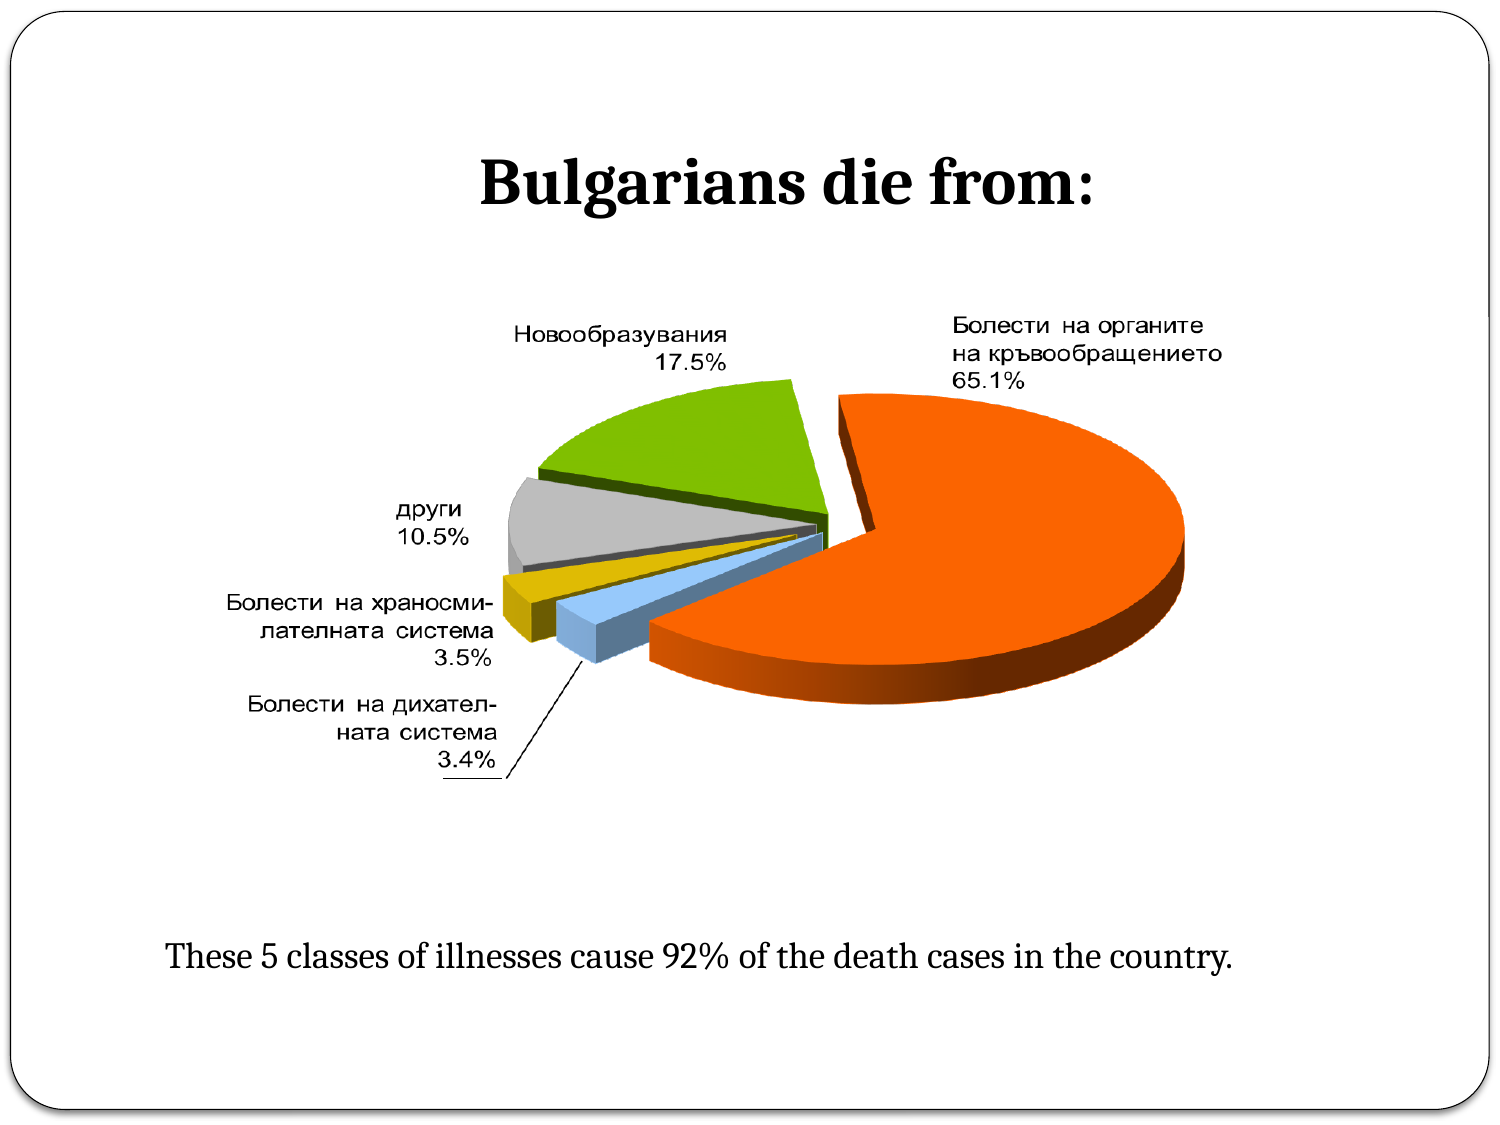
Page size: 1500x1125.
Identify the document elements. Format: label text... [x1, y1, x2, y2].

picture [218, 231, 1341, 855]
list These 5 classes of illnesses cause 92% of the death cases in the country. [150, 237, 1425, 988]
title Bulgarians die from: [150, 45, 1425, 233]
